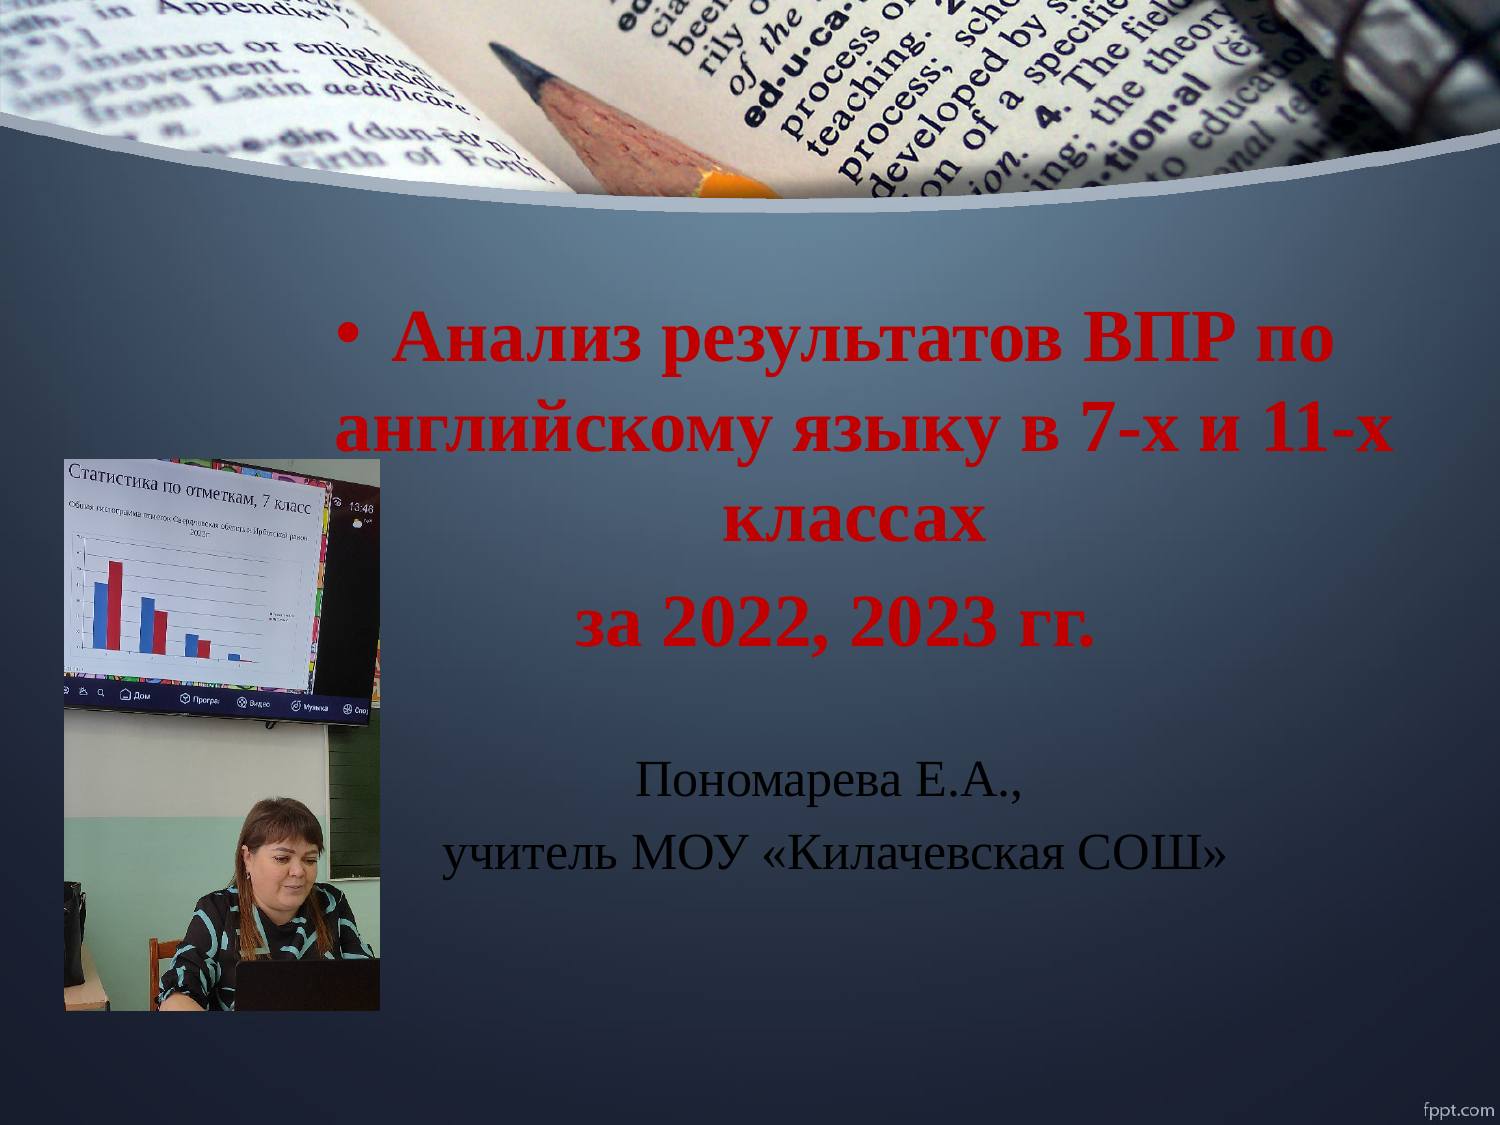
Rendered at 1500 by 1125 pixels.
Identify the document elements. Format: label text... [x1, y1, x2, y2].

picture [0, 0, 1500, 1125]
list Анализ результатов ВПР по английскому языку в 7-х и 11-х классах за 2022, 2023 гг. Пономарева Е.А., учитель МОУ «Килачевская СОШ» [260, 278, 1412, 981]
